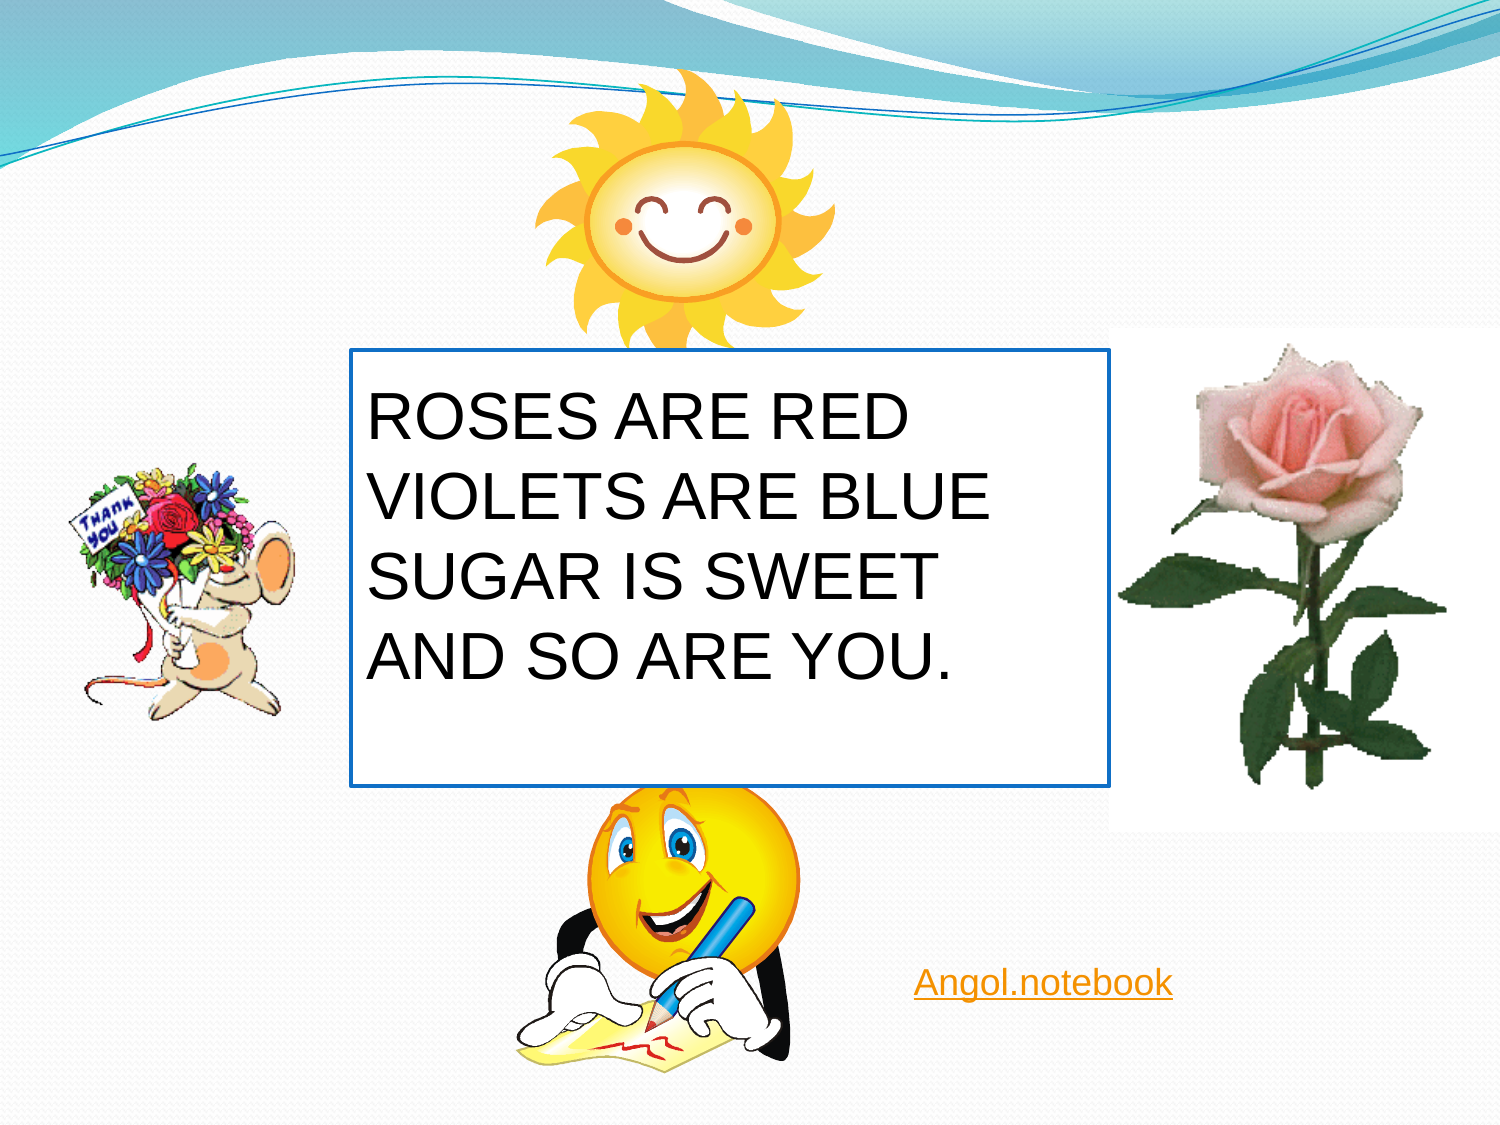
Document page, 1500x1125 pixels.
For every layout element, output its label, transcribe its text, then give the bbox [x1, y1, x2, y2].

picture [535, 68, 836, 349]
text_box Angol.notebook [898, 950, 1189, 1011]
picture [1109, 327, 1500, 832]
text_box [351, 349, 1110, 730]
picture [515, 773, 801, 1074]
picture [0, 363, 322, 730]
